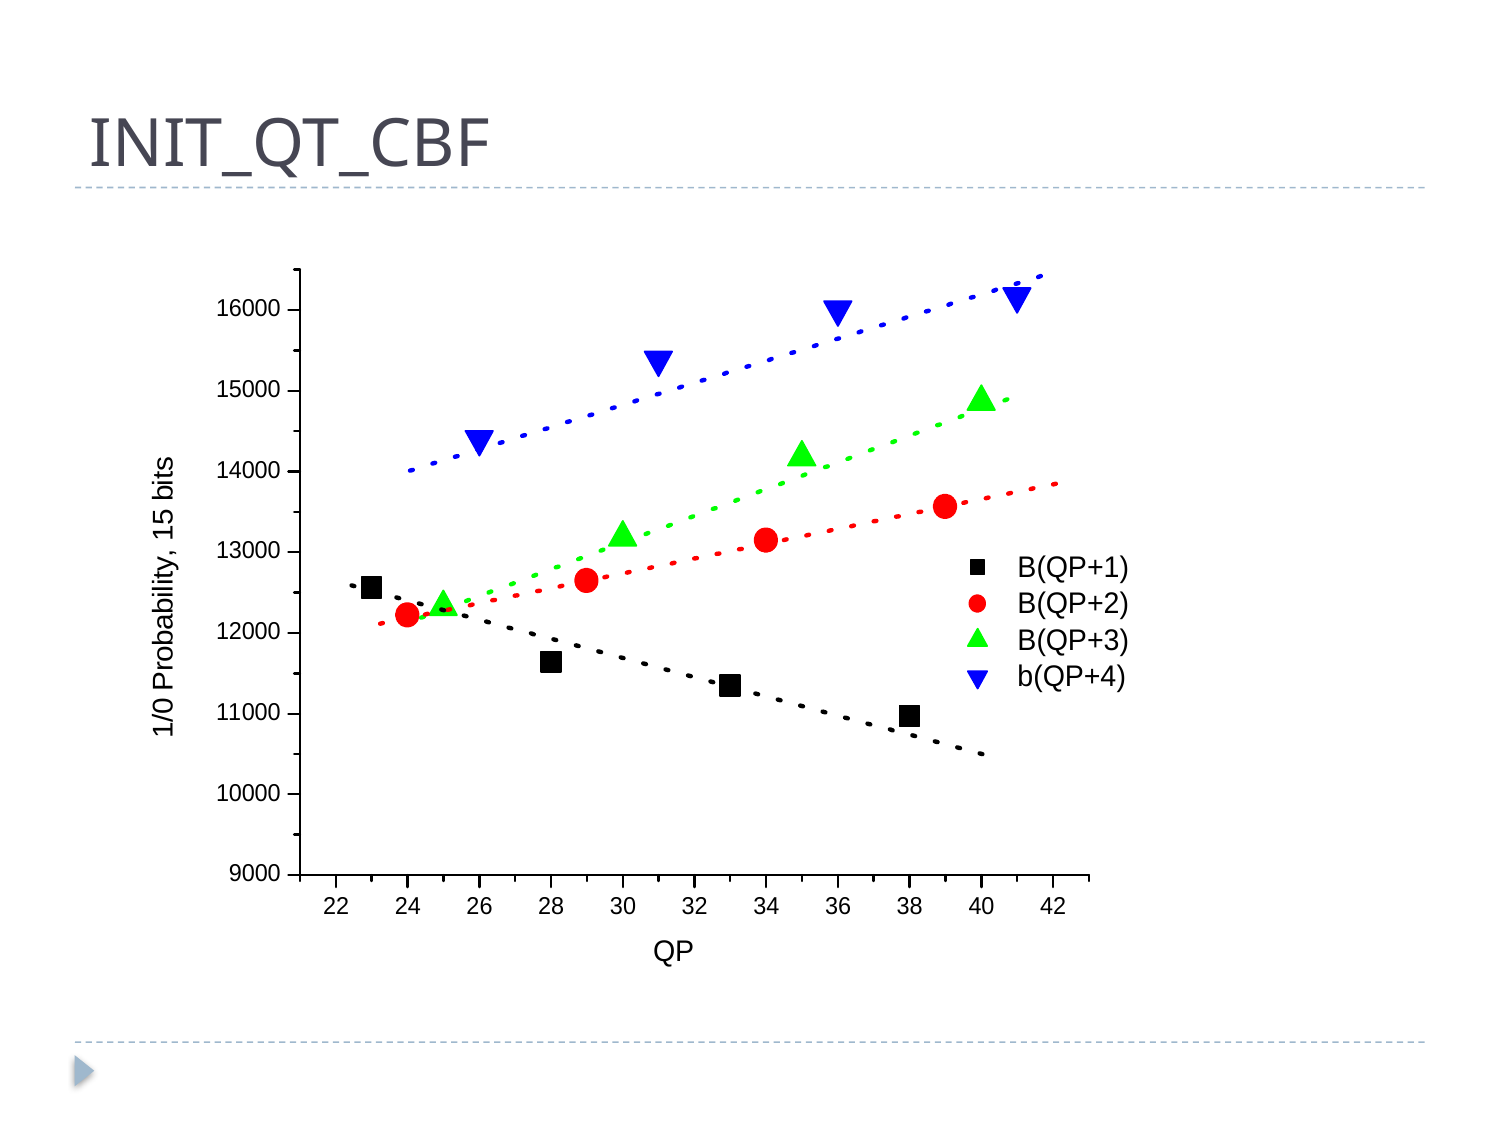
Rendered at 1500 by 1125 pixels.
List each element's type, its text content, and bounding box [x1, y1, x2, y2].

picture [88, 209, 1188, 1036]
title INIT_QT_CBF [75, 24, 1425, 188]
